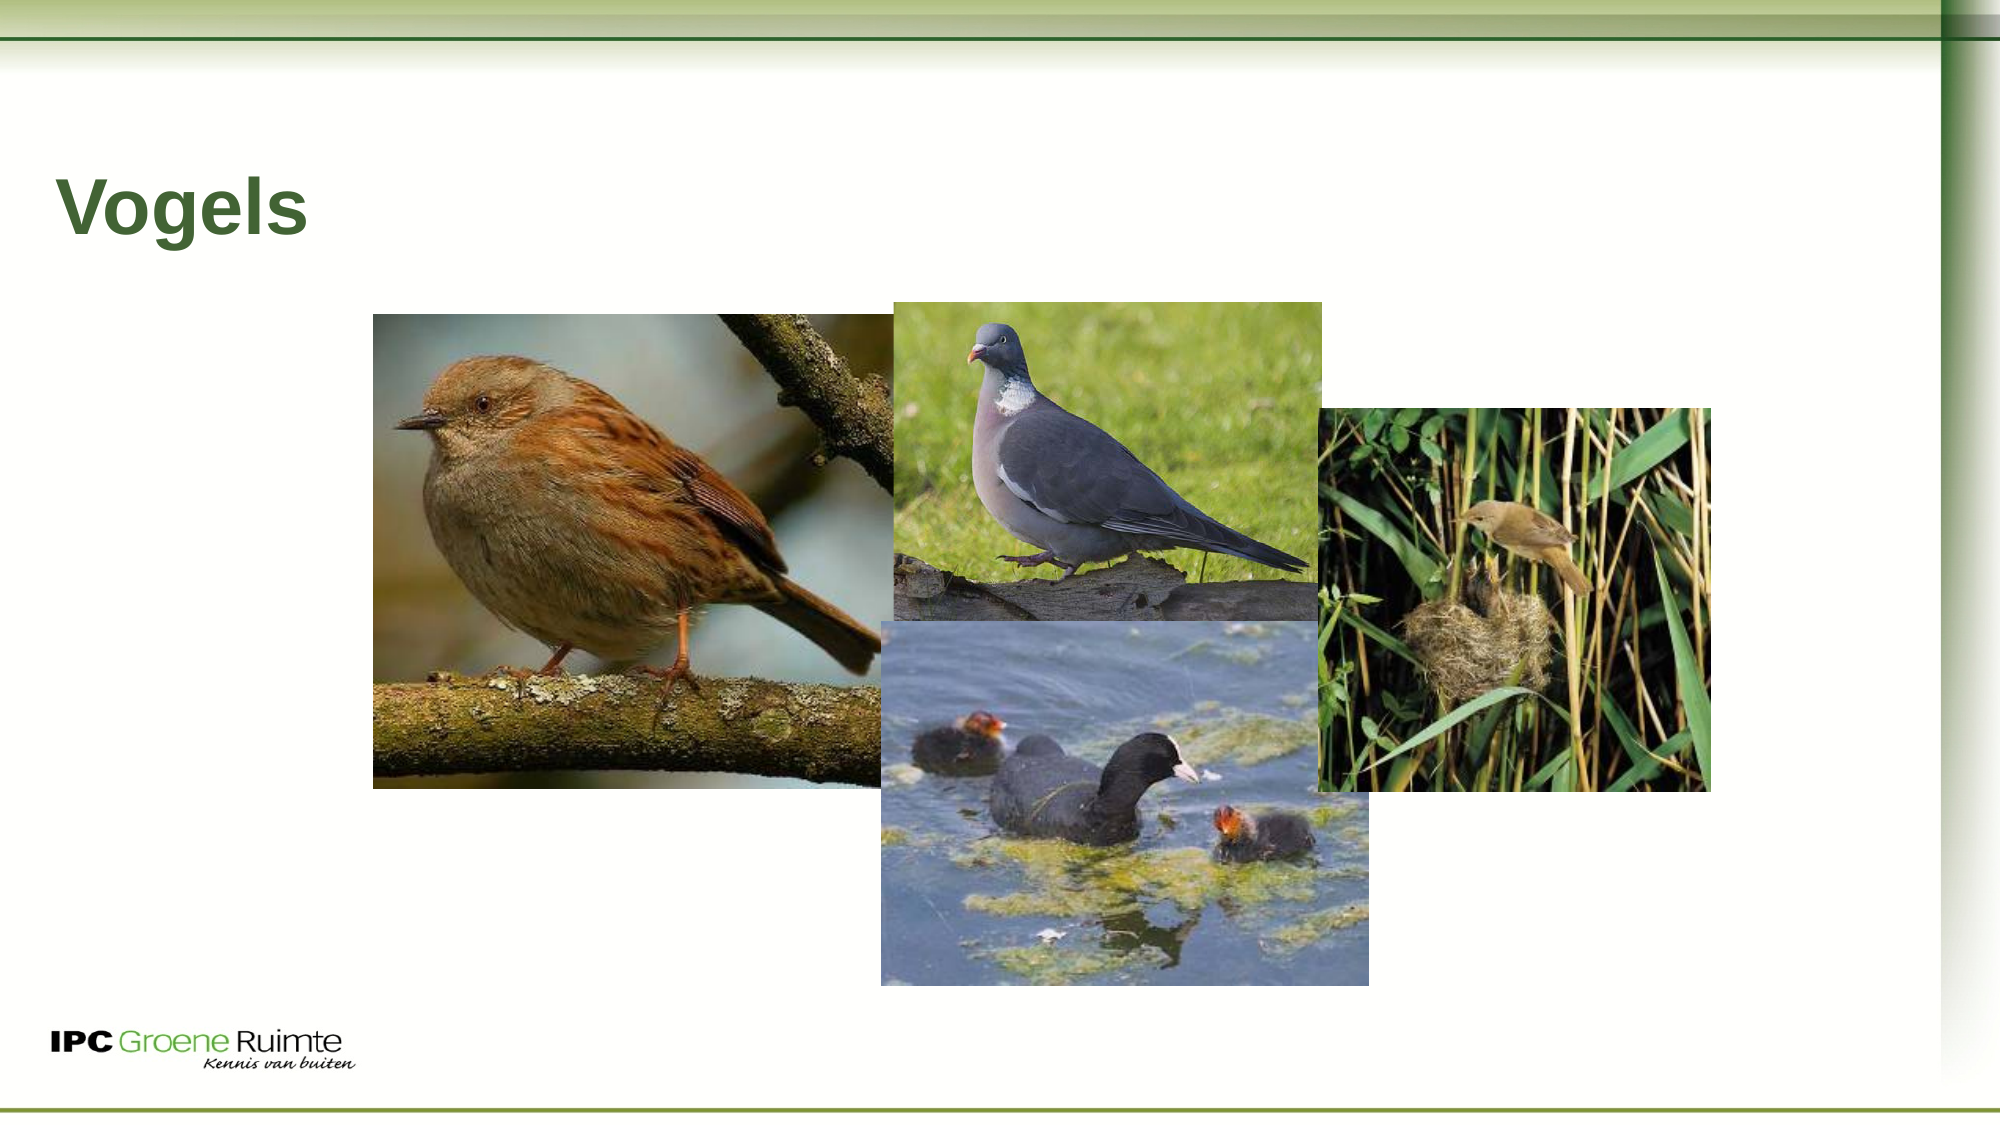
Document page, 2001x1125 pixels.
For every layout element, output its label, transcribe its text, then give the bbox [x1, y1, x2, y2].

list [893, 302, 1323, 619]
title Vogels [41, 124, 1876, 282]
picture [0, 0, 2000, 1125]
